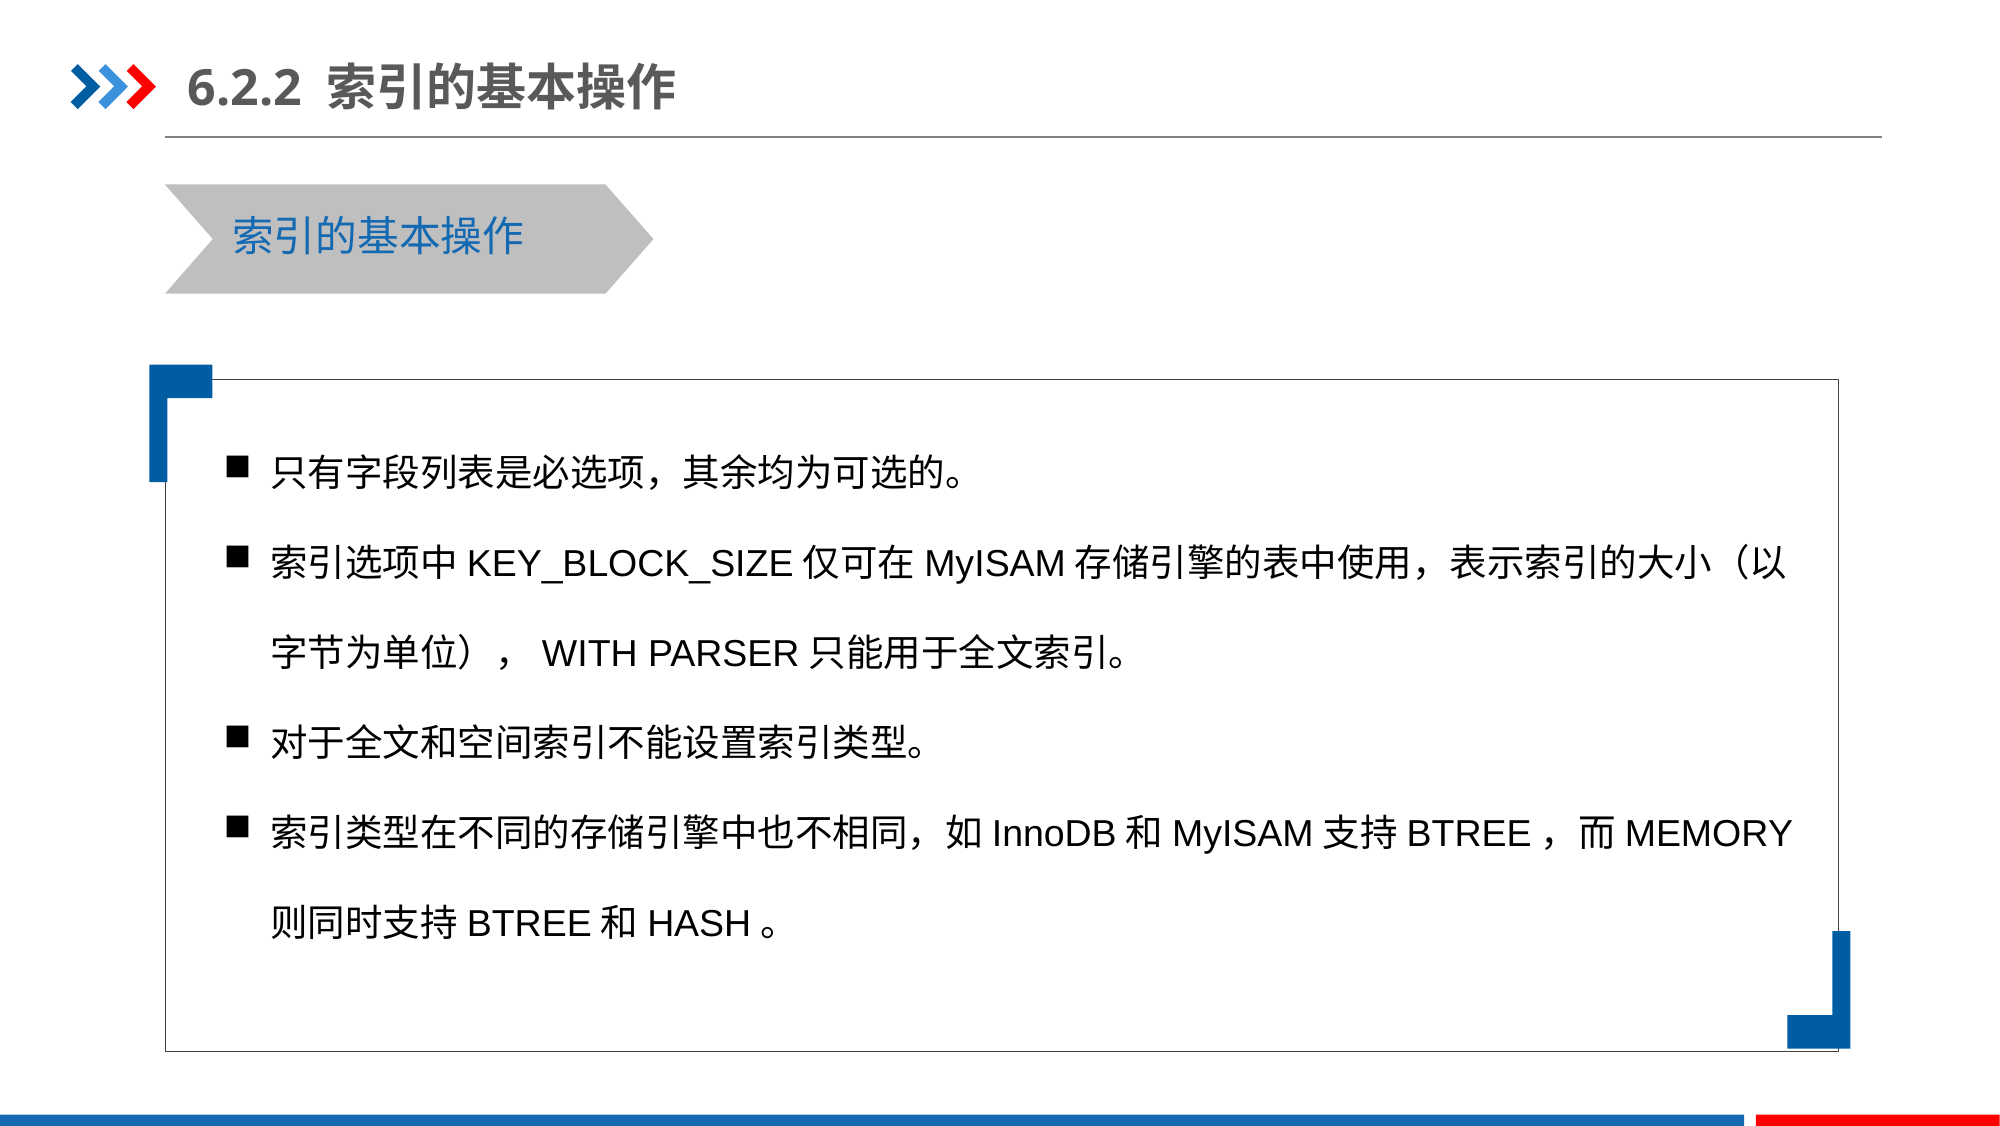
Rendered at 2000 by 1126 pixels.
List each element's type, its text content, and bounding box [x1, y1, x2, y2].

text_box [147, 363, 215, 484]
text_box [1785, 929, 1852, 1051]
text_box [164, 184, 654, 294]
text_box 6.2.2 索引的基本操作 [187, 43, 827, 127]
text_box [163, 378, 1841, 1053]
text_box 索引的基本操作 [217, 202, 539, 317]
